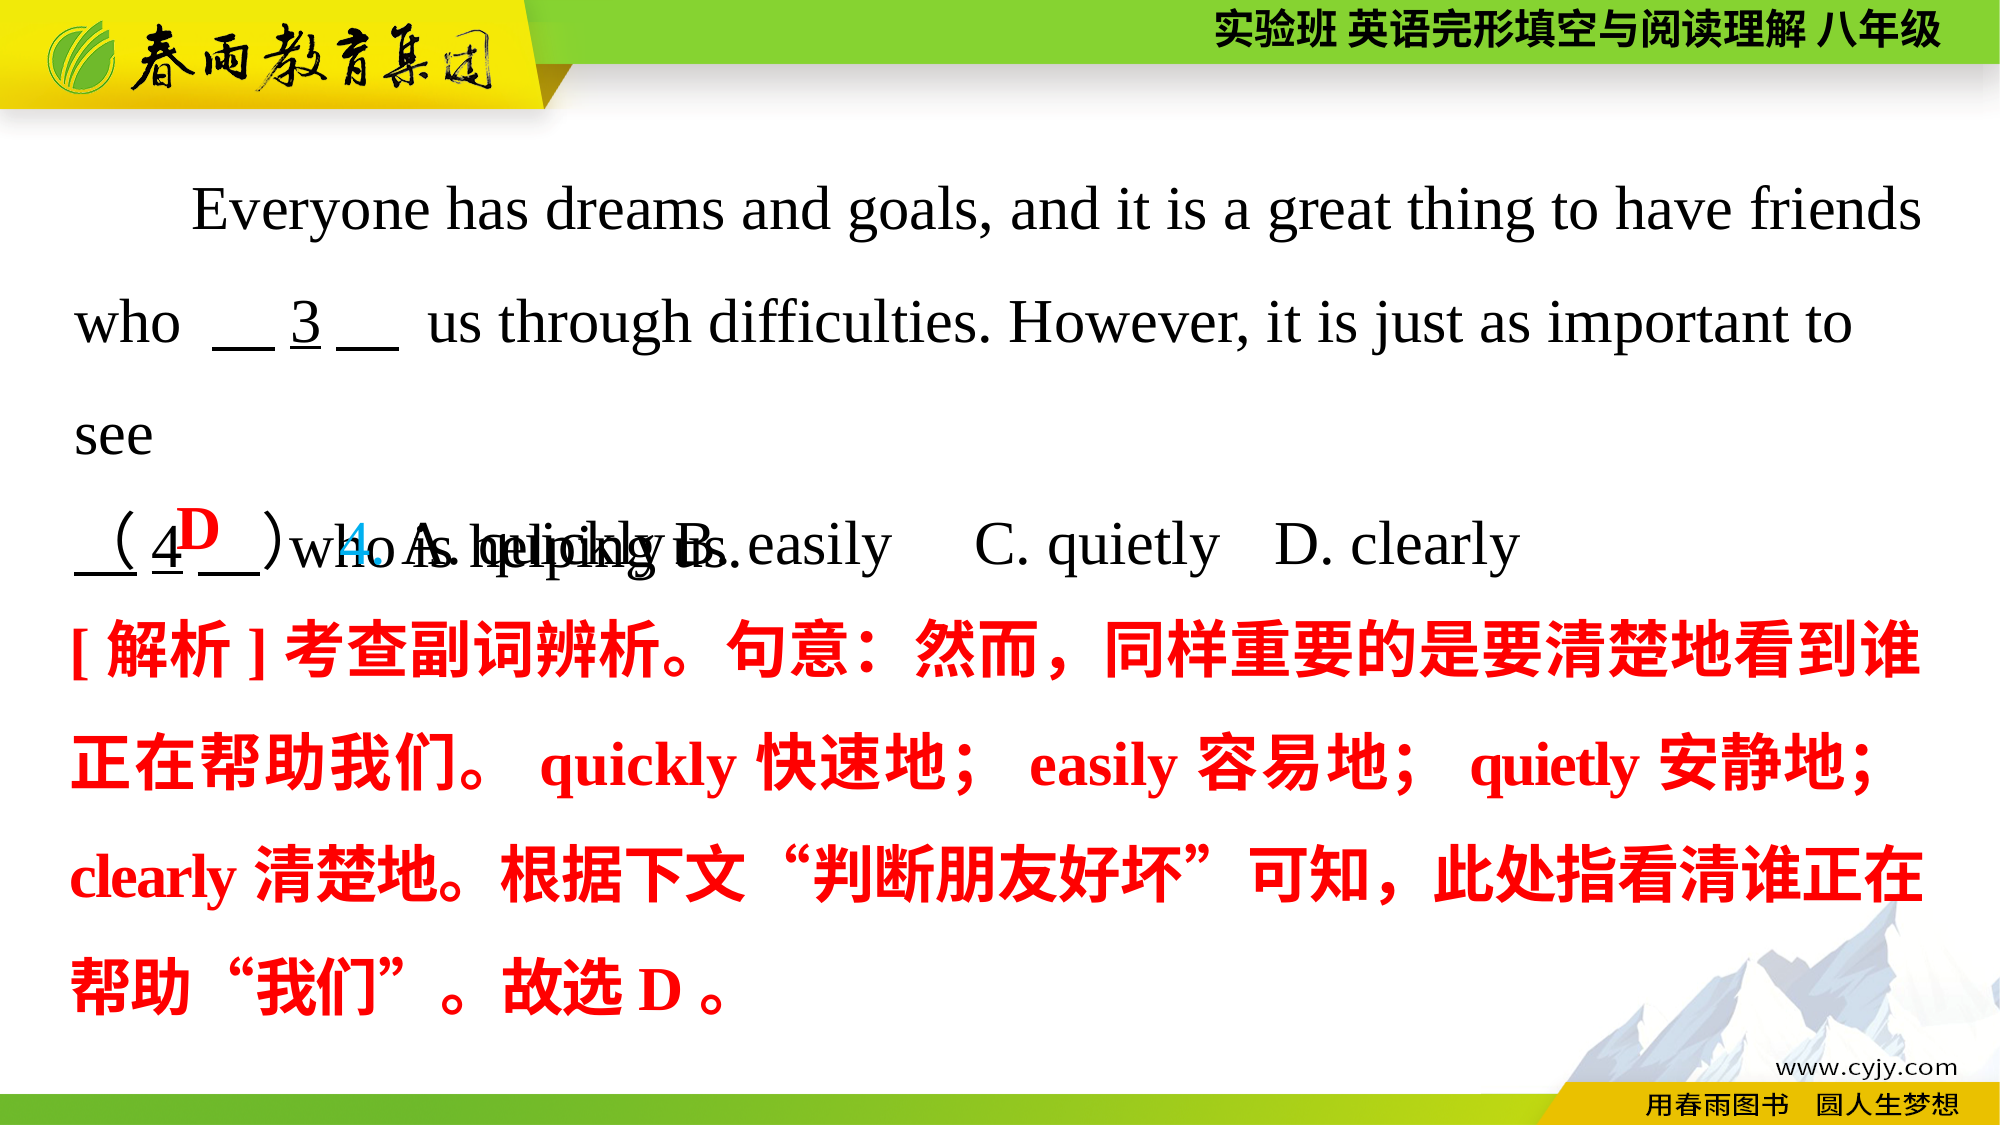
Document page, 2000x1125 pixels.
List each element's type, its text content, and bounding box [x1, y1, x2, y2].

text_box [解析]考查副词辨析。句意：然而，同样重要的是要清楚地看到谁正在帮助我们。quickly快速地；easily容易地；quietly安静地；clearly清楚地。根据下文“判断朋友好坏”可知，此处指看清谁正在帮助“我们”。故选D。 [54, 565, 1939, 1030]
picture [0, 0, 2000, 1125]
text_box D [161, 480, 237, 565]
text_box （ ）4. A. quickly B. easily C. quietly D. clearly [59, 457, 1944, 585]
list Everyone has dreams and goals, and it is a great thing to have friends who 3 us through difficulties. However, it is just as important to see 4 who is helping us. [59, 122, 1944, 457]
